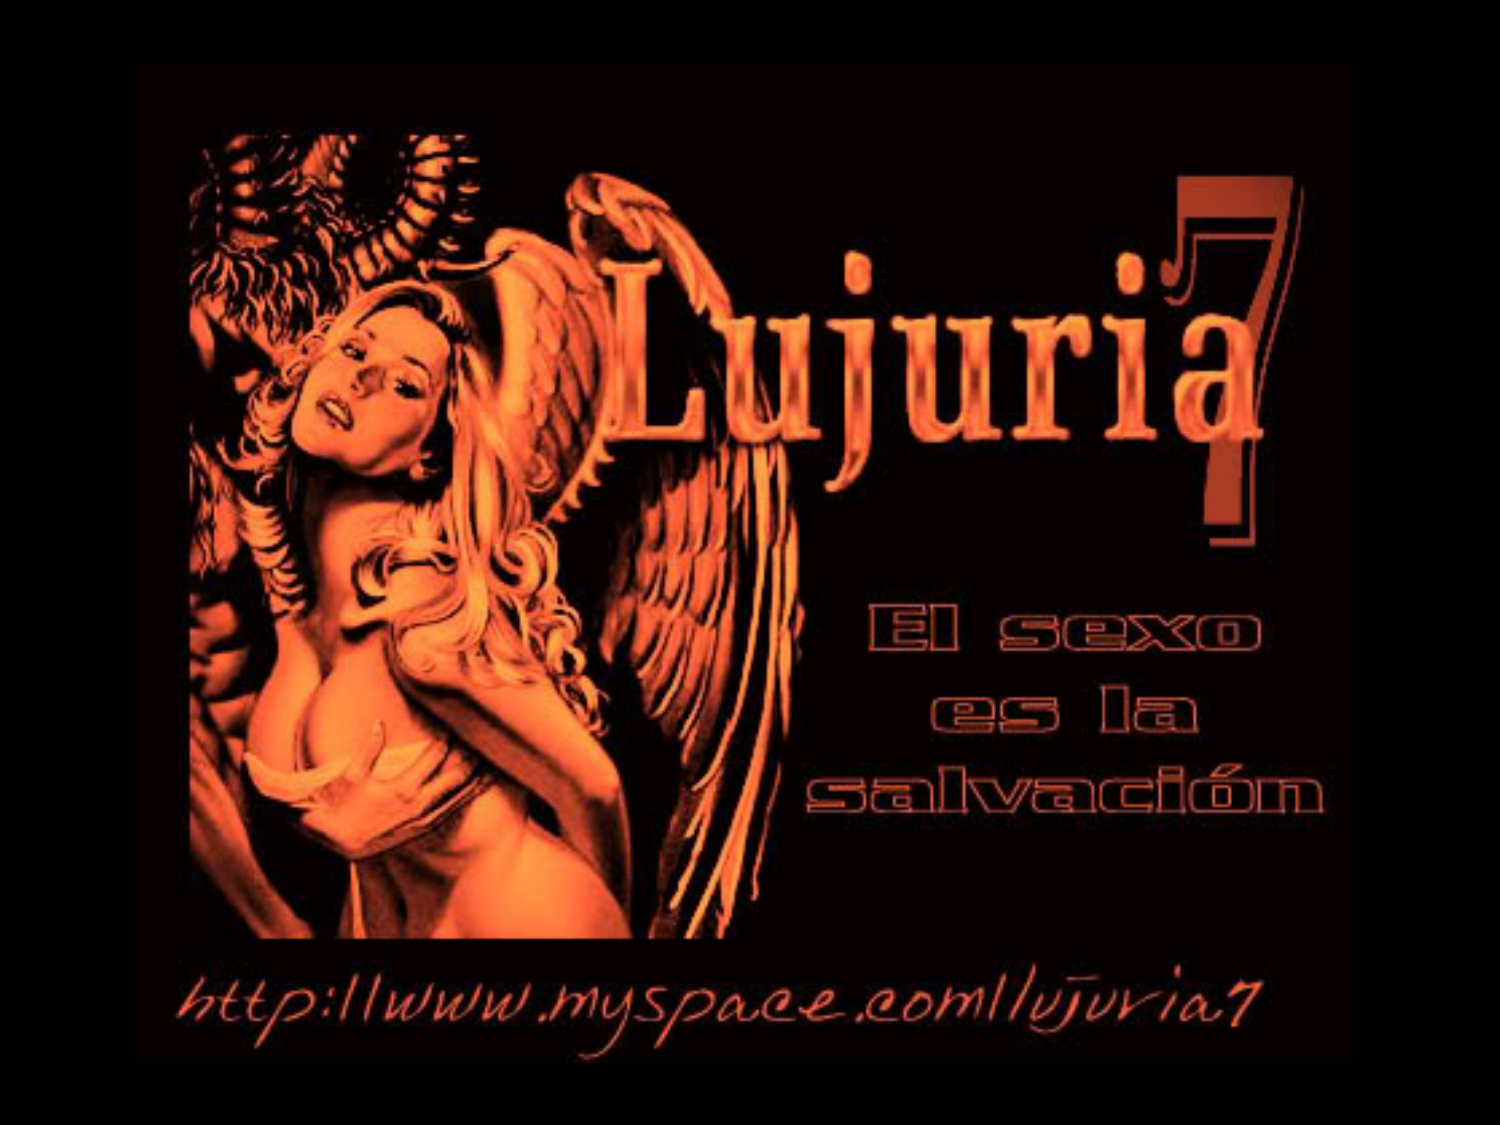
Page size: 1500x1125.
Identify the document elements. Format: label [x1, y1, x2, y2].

list [137, 62, 1351, 1063]
